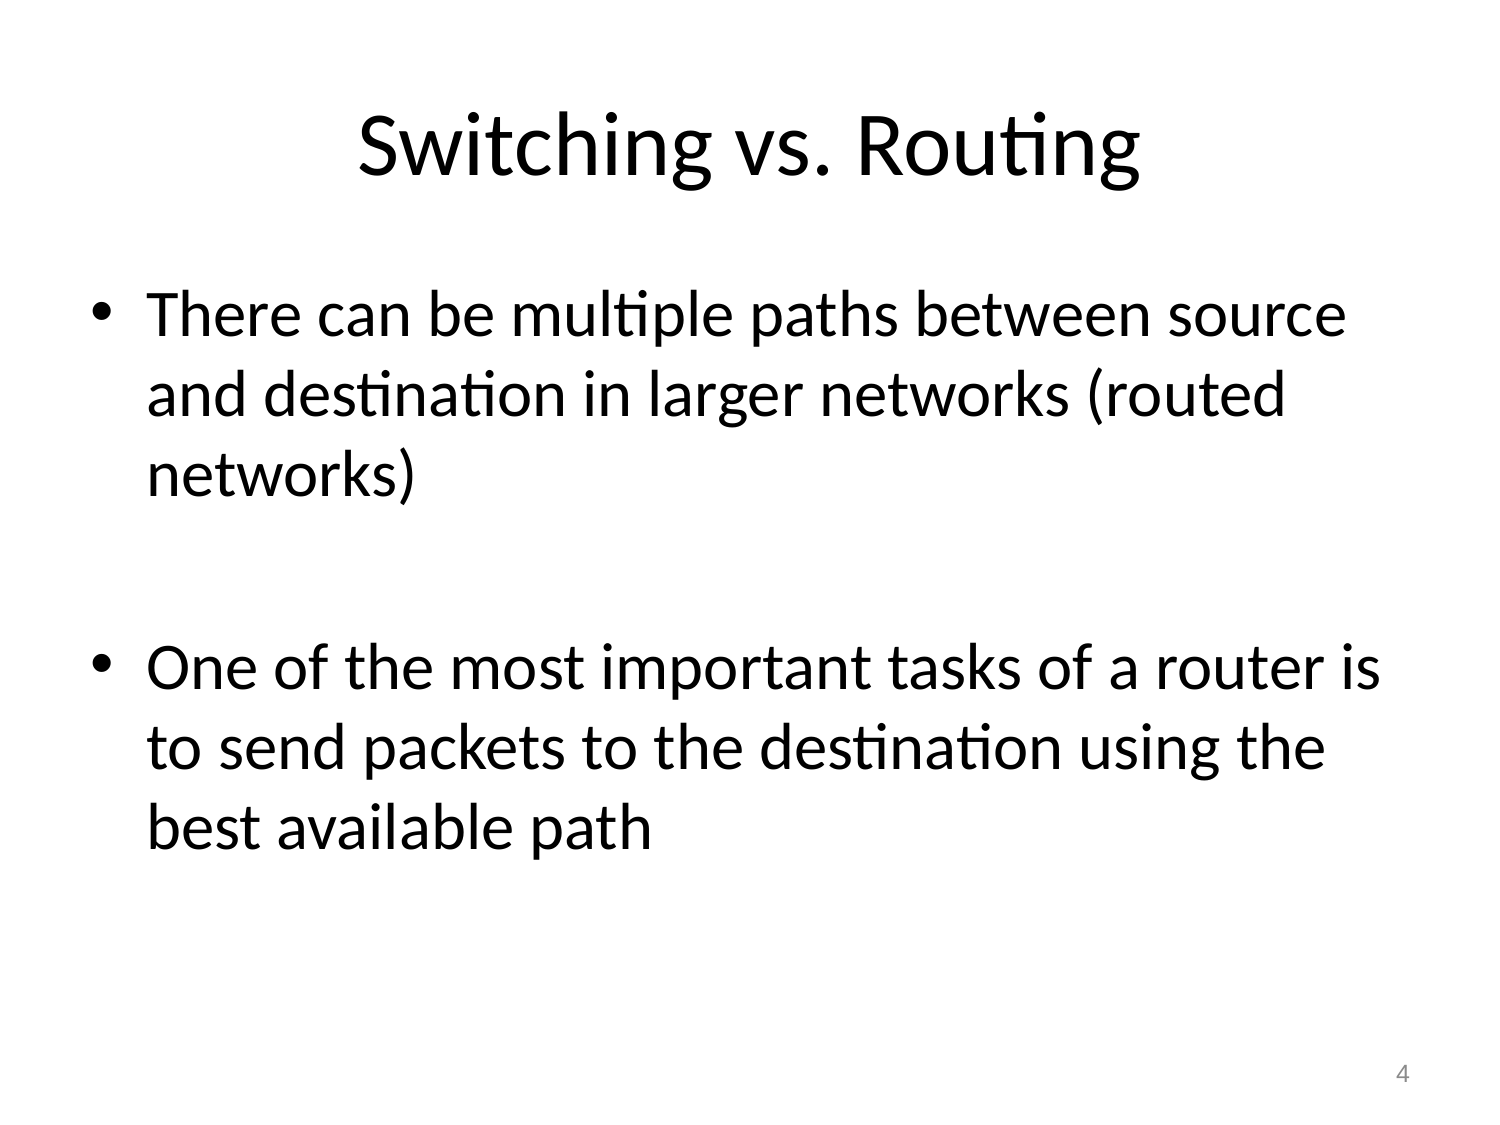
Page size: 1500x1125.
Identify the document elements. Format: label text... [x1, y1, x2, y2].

title Switching vs. Routing [74, 44, 1426, 233]
list There can be multiple paths between source and destination in larger networks (routed networks) One of the most important tasks of a router is to send packets to the destination using the best available path [74, 262, 1426, 1006]
slide_number 4 [1074, 1042, 1425, 1103]
